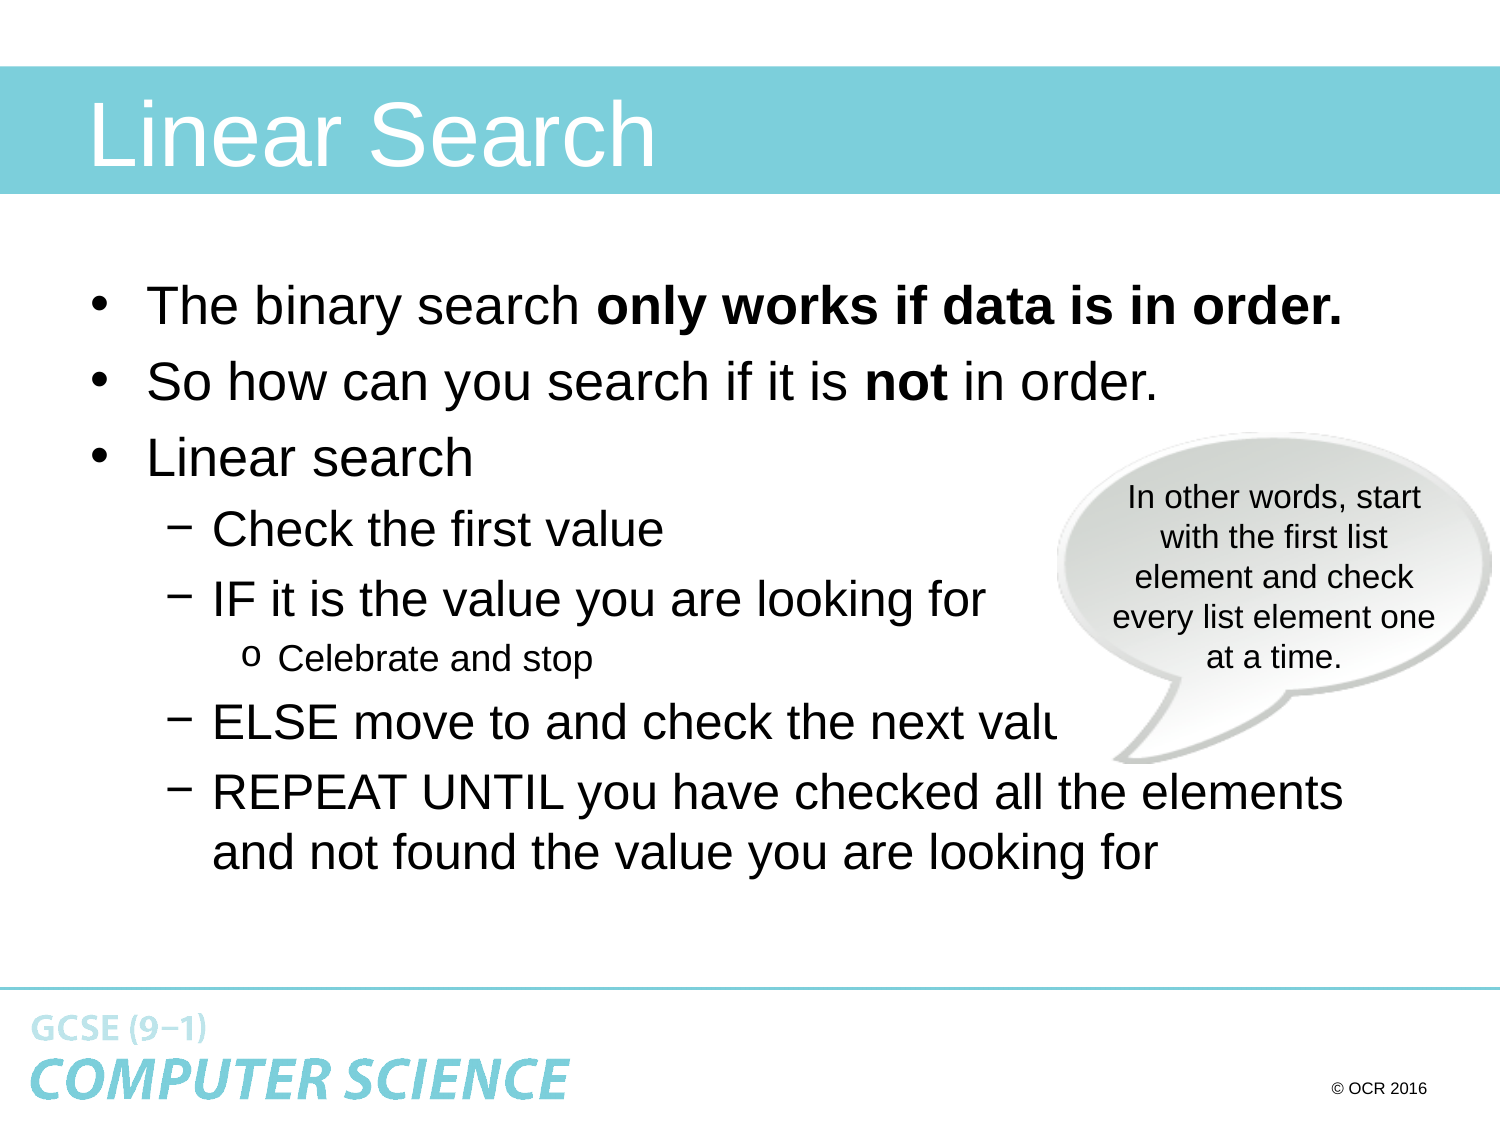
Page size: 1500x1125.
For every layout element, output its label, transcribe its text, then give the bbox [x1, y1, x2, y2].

picture [0, 987, 1500, 1124]
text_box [1056, 432, 1493, 764]
list The binary search only works if data is in order. So how can you search if it is not in order. Linear search Check the first value IF it is the value you are looking for Celebrate and stop ELSE move to and check the next value REPEAT UNTIL you have checked all the elements and not found the value you are looking for [75, 262, 1447, 965]
title Linear Search [0, 66, 1500, 194]
